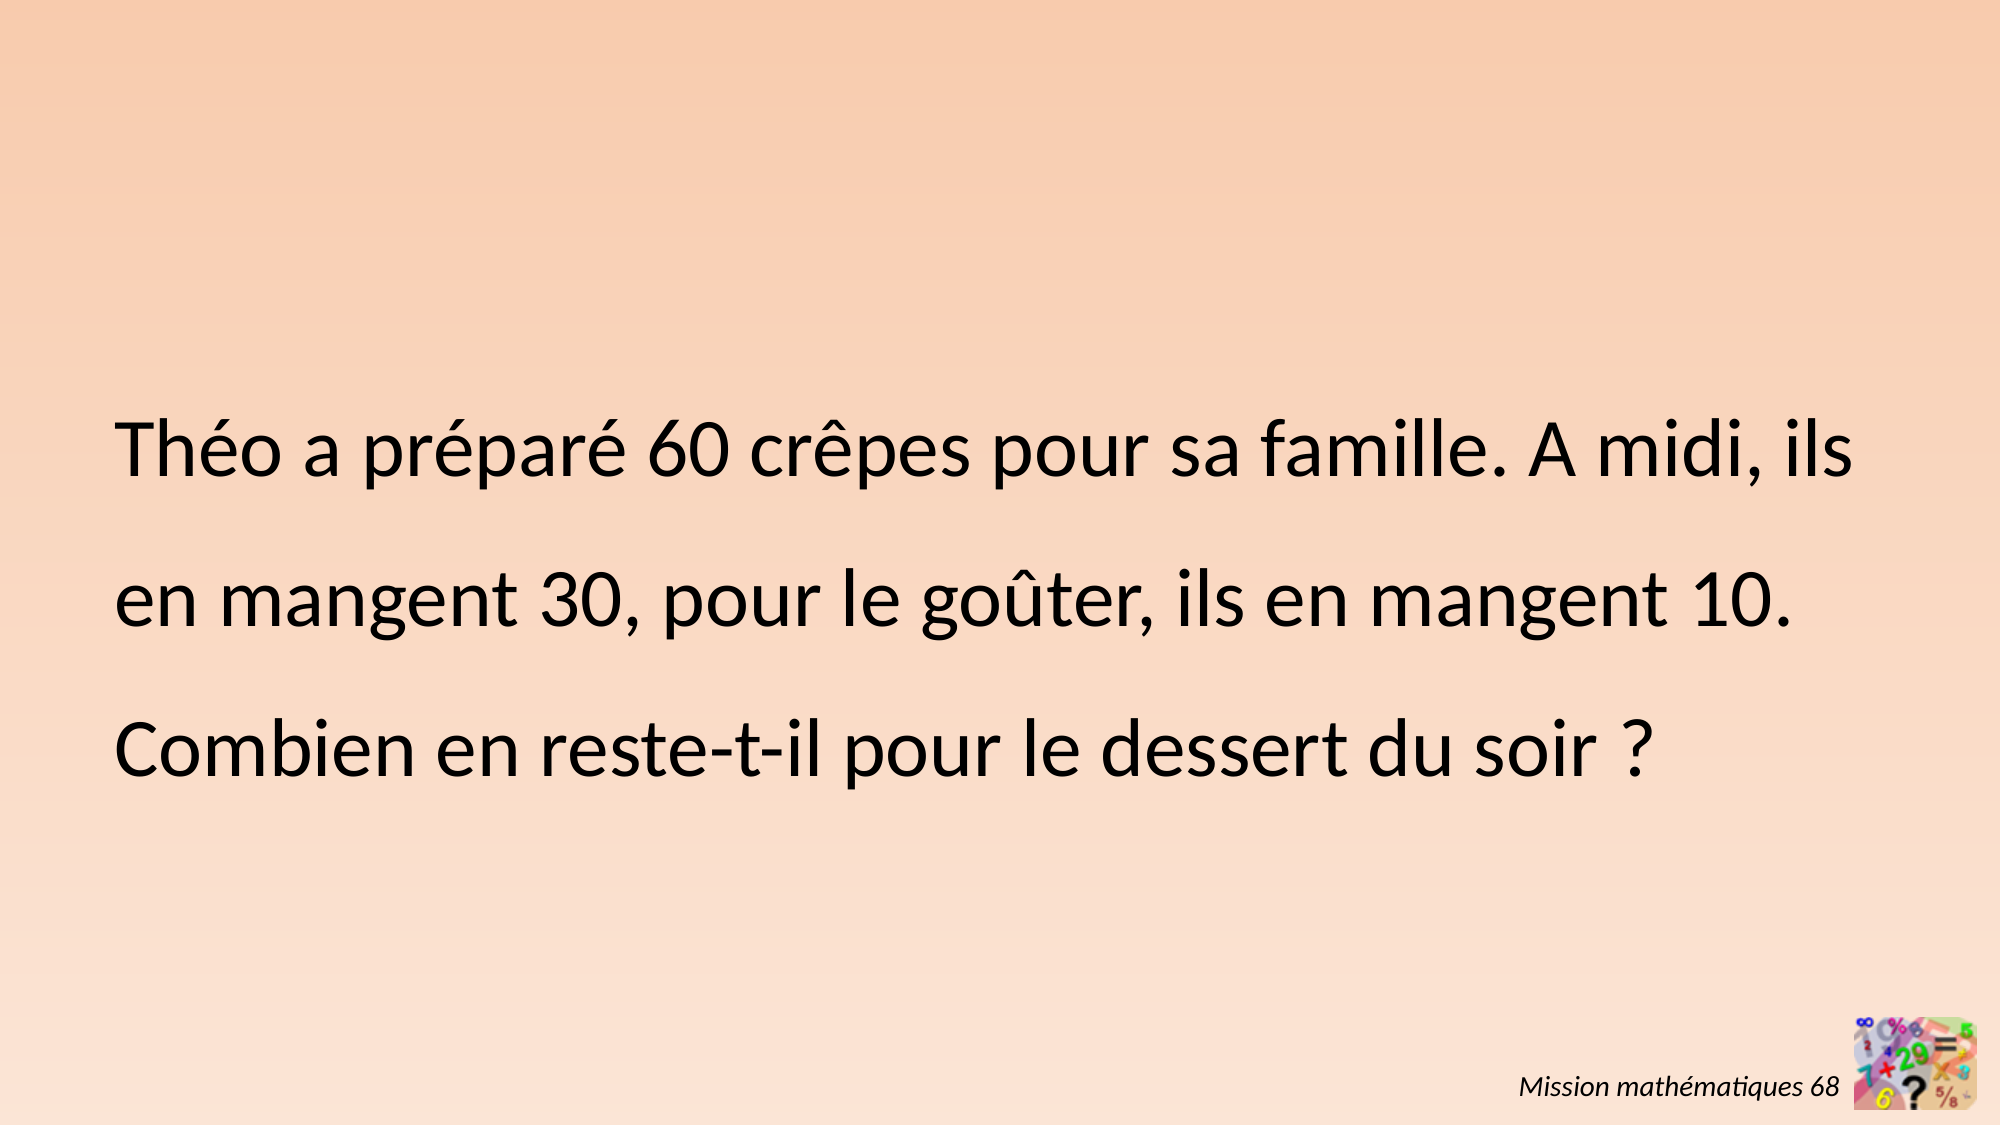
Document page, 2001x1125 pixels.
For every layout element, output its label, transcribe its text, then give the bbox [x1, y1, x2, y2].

picture [1854, 1017, 1977, 1110]
text_box Théo a préparé 60 crêpes pour sa famille. A midi, ils en mangent 30, pour le goûter, ils en mangent 10. Combien en reste-t-il pour le dessert du soir ? [99, 335, 1901, 801]
text_box Mission mathématiques 68 [1501, 1059, 1854, 1110]
